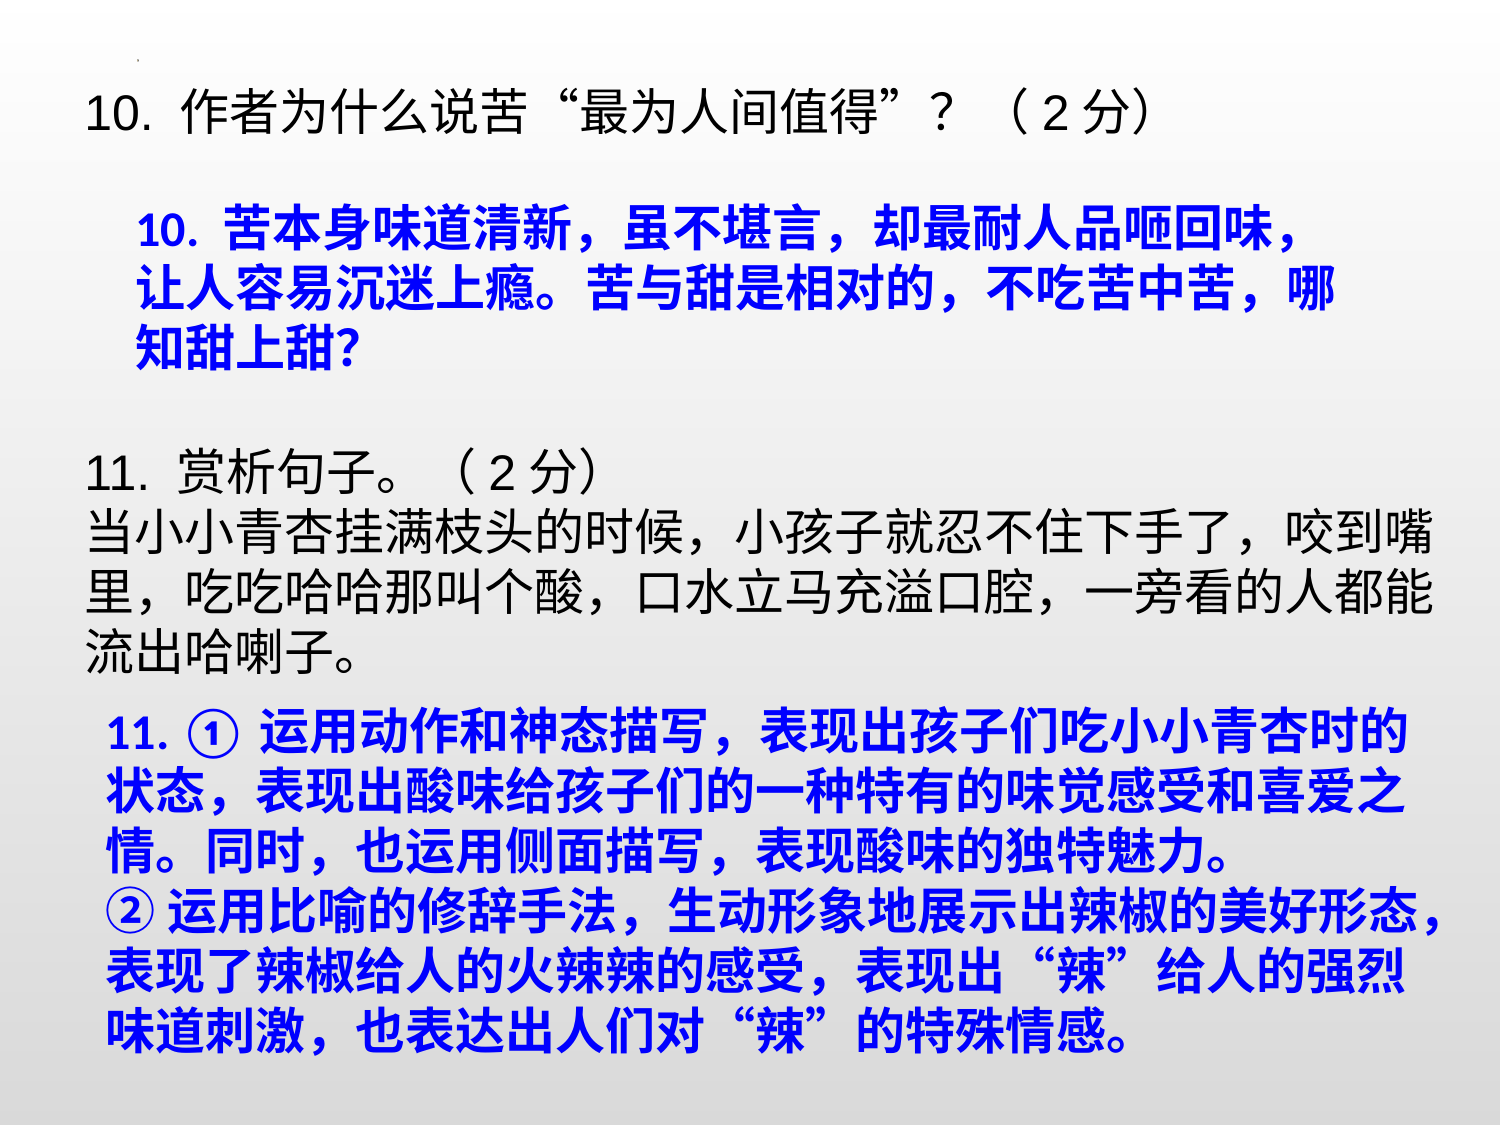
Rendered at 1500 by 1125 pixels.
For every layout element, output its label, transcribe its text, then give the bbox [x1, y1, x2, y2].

text_box 10. 苦本身味道清新，虽不堪言，却最耐人品咂回味，让人容易沉迷上瘾。苦与甜是相对的，不吃苦中苦，哪知甜上甜？ [120, 189, 1379, 385]
text_box 10. 作者为什么说苦“最为人间值得”？（2分） 11. 赏析句子。（2分） 当小小青杏挂满枝头的时候，小孩子就忍不住下手了，咬到嘴里，吃吃哈哈那叫个酸，口水立马充溢口腔，一旁看的人都能流出哈喇子。 [69, 73, 1479, 1108]
text_box 11. ①运用动作和神态描写，表现出孩子们吃小小青杏时的状态，表现出酸味给孩子们的一种特有的味觉感受和喜爱之情。同时，也运用侧面描写，表现酸味的独特魅力。 ②运用比喻的修辞手法，生动形象地展示出辣椒的美好形态，表现了辣椒给人的火辣辣的感受，表现出“辣”给人的强烈味道刺激，也表达出人们对“辣”的特殊情感。 [90, 692, 1457, 1068]
